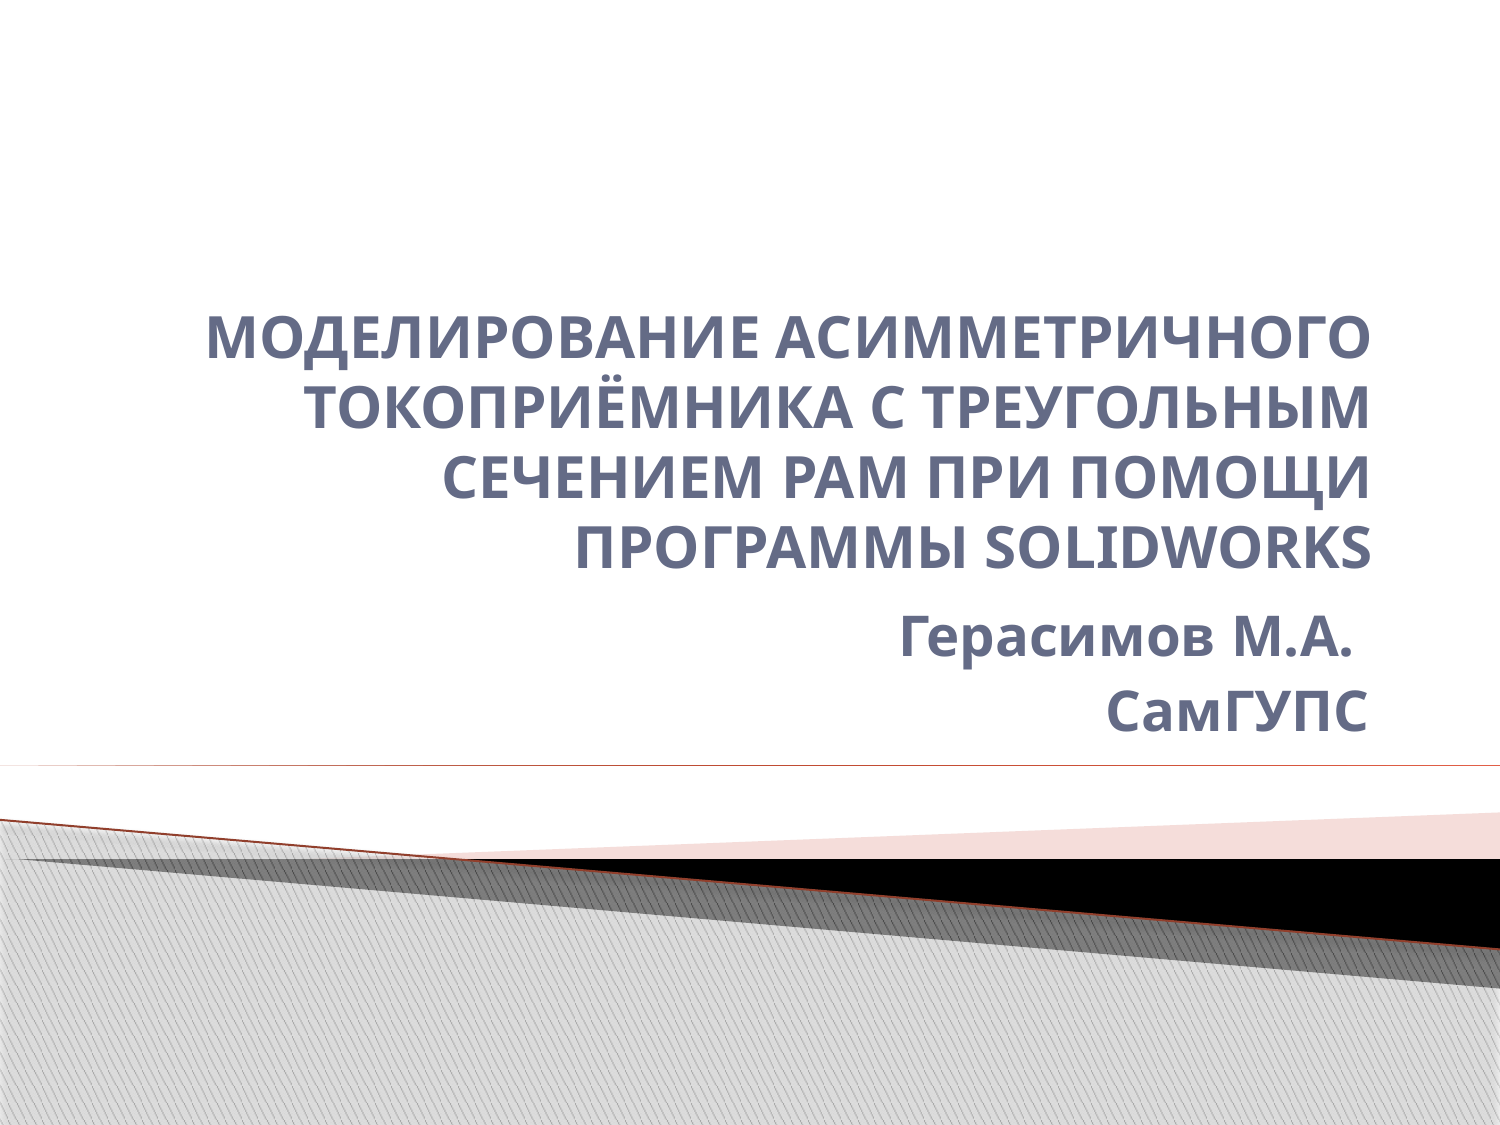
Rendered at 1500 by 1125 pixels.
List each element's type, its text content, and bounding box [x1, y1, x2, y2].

subtitle Герасимов М.А. СамГУПС [112, 592, 1388, 790]
title МОДЕЛИРОВАНИЕ АСИММЕТРИЧНОГО ТОКОПРИЁМНИКА С ТРЕУГОЛЬНЫМ СЕЧЕНИЕМ РАМ ПРИ ПОМОЩИ ПРОГРАММЫ SOLIDWORKS [112, 287, 1388, 588]
picture [5, 859, 1500, 989]
